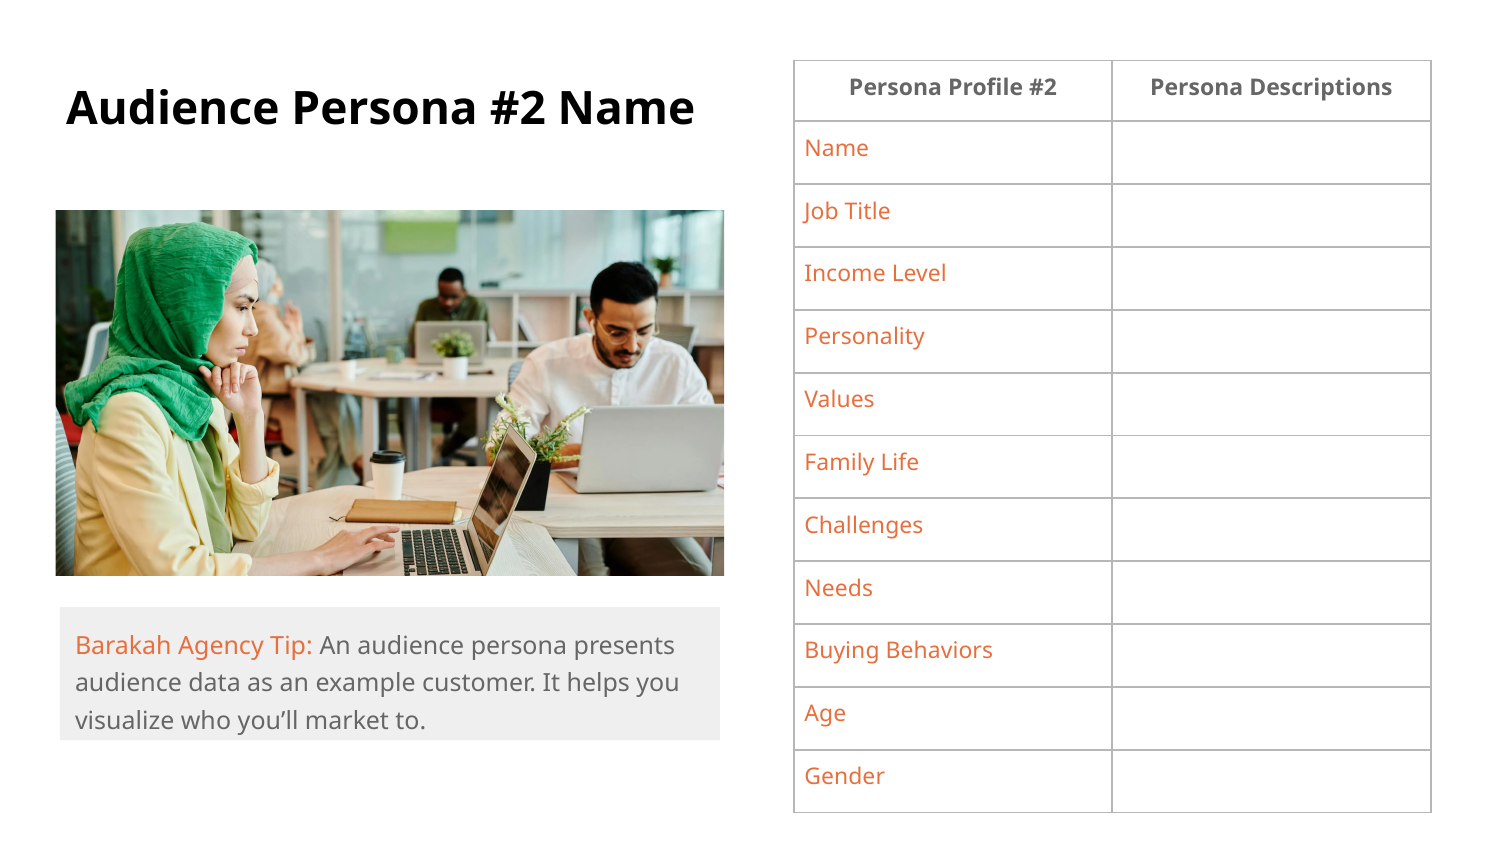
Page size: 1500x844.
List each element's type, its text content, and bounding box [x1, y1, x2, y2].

table_cell [1113, 688, 1430, 749]
table_header Persona Profile #2 [795, 61, 1111, 120]
table_cell [1113, 374, 1430, 435]
table_cell [1113, 248, 1430, 309]
table_cell [1113, 311, 1430, 372]
table_cell Values [795, 374, 1111, 435]
table_cell [1113, 185, 1430, 246]
table_cell Name [795, 122, 1111, 183]
table_cell Personality [795, 311, 1111, 372]
table_cell [1113, 499, 1430, 560]
table_cell [1113, 751, 1430, 812]
table_cell Gender [795, 751, 1111, 812]
list Barakah Agency Tip: An audience persona presents audience data as an example customer. It helps you visualize who you’ll market to. [59, 607, 720, 741]
table_cell Job Title [795, 185, 1111, 246]
table_cell Age [795, 688, 1111, 749]
table_cell Buying Behaviors [795, 625, 1111, 686]
table_cell [1113, 562, 1430, 623]
table_cell Income Level [795, 248, 1111, 309]
table_cell [1113, 436, 1430, 497]
table_cell Needs [795, 562, 1111, 623]
table_header Persona Descriptions [1113, 61, 1430, 120]
table_cell Challenges [795, 499, 1111, 560]
picture [55, 210, 725, 577]
title Audience Persona #2 Name [51, 60, 784, 155]
table_cell [1113, 122, 1430, 183]
table_cell Family Life [795, 436, 1111, 497]
table_cell [1113, 625, 1430, 686]
